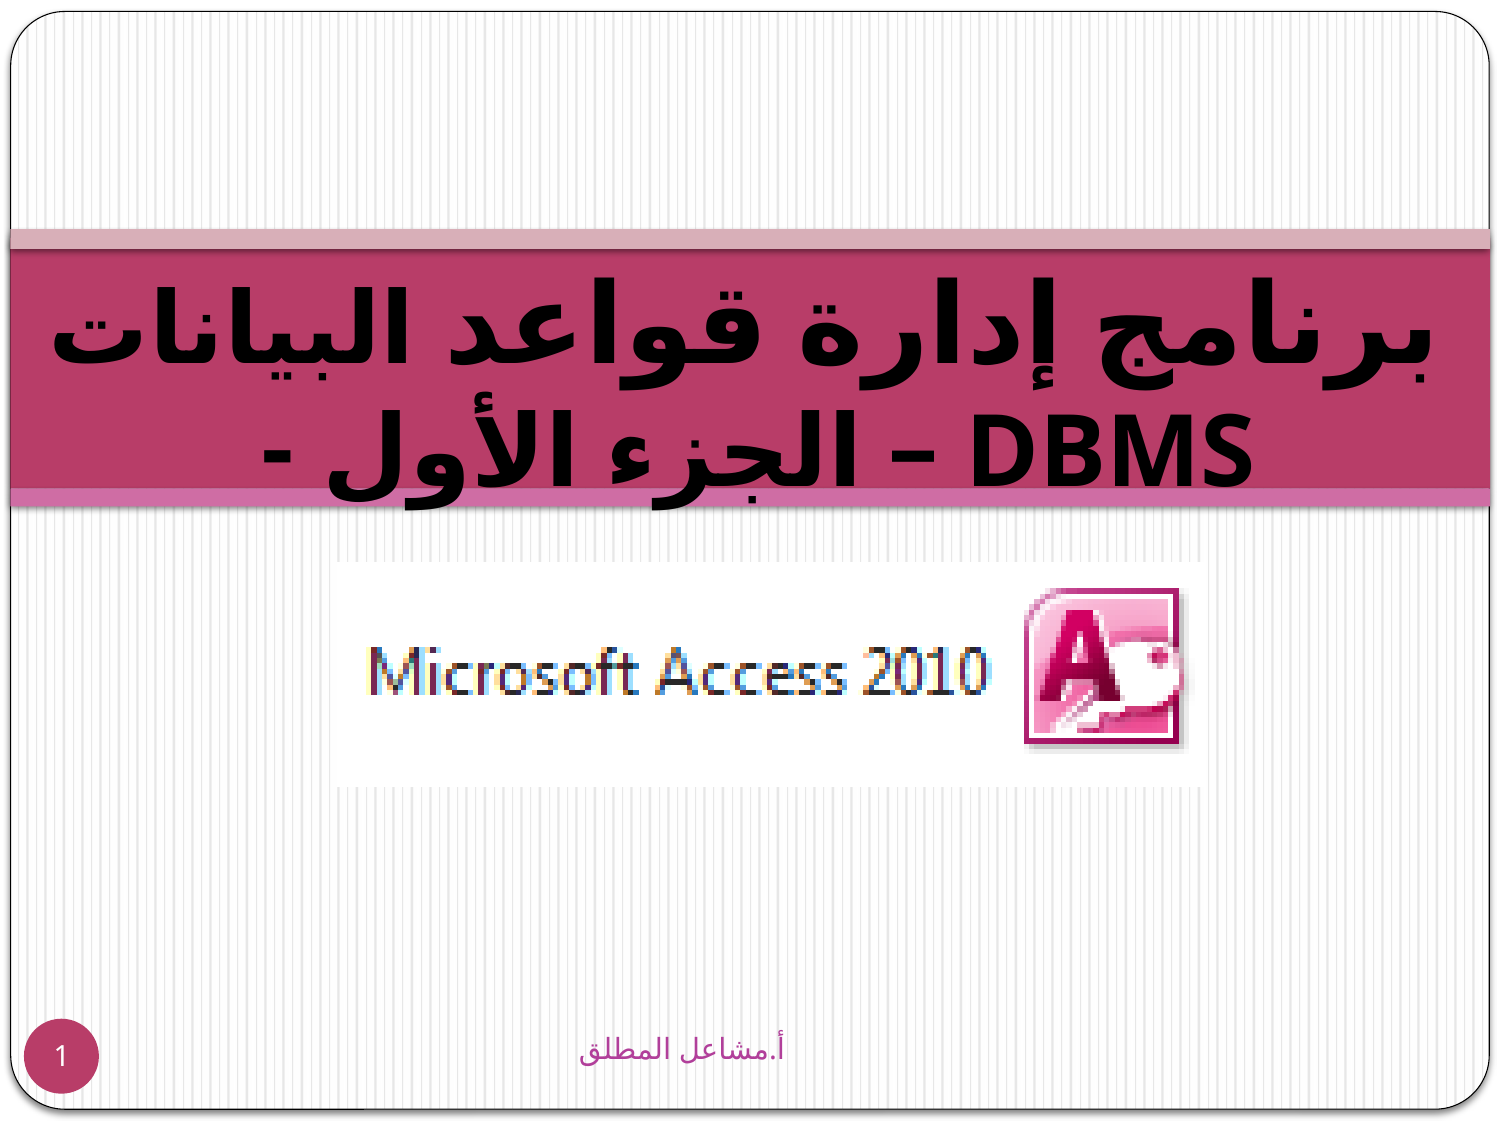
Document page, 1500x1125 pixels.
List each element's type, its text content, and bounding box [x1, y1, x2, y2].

picture [336, 562, 1206, 788]
slide_number 1 [23, 1018, 99, 1094]
footer أ.مشاعل المطلق [150, 1012, 800, 1088]
text_box برنامج إدارة قواعد البيانات DBMS – الجزء الأول - [33, 243, 1456, 514]
